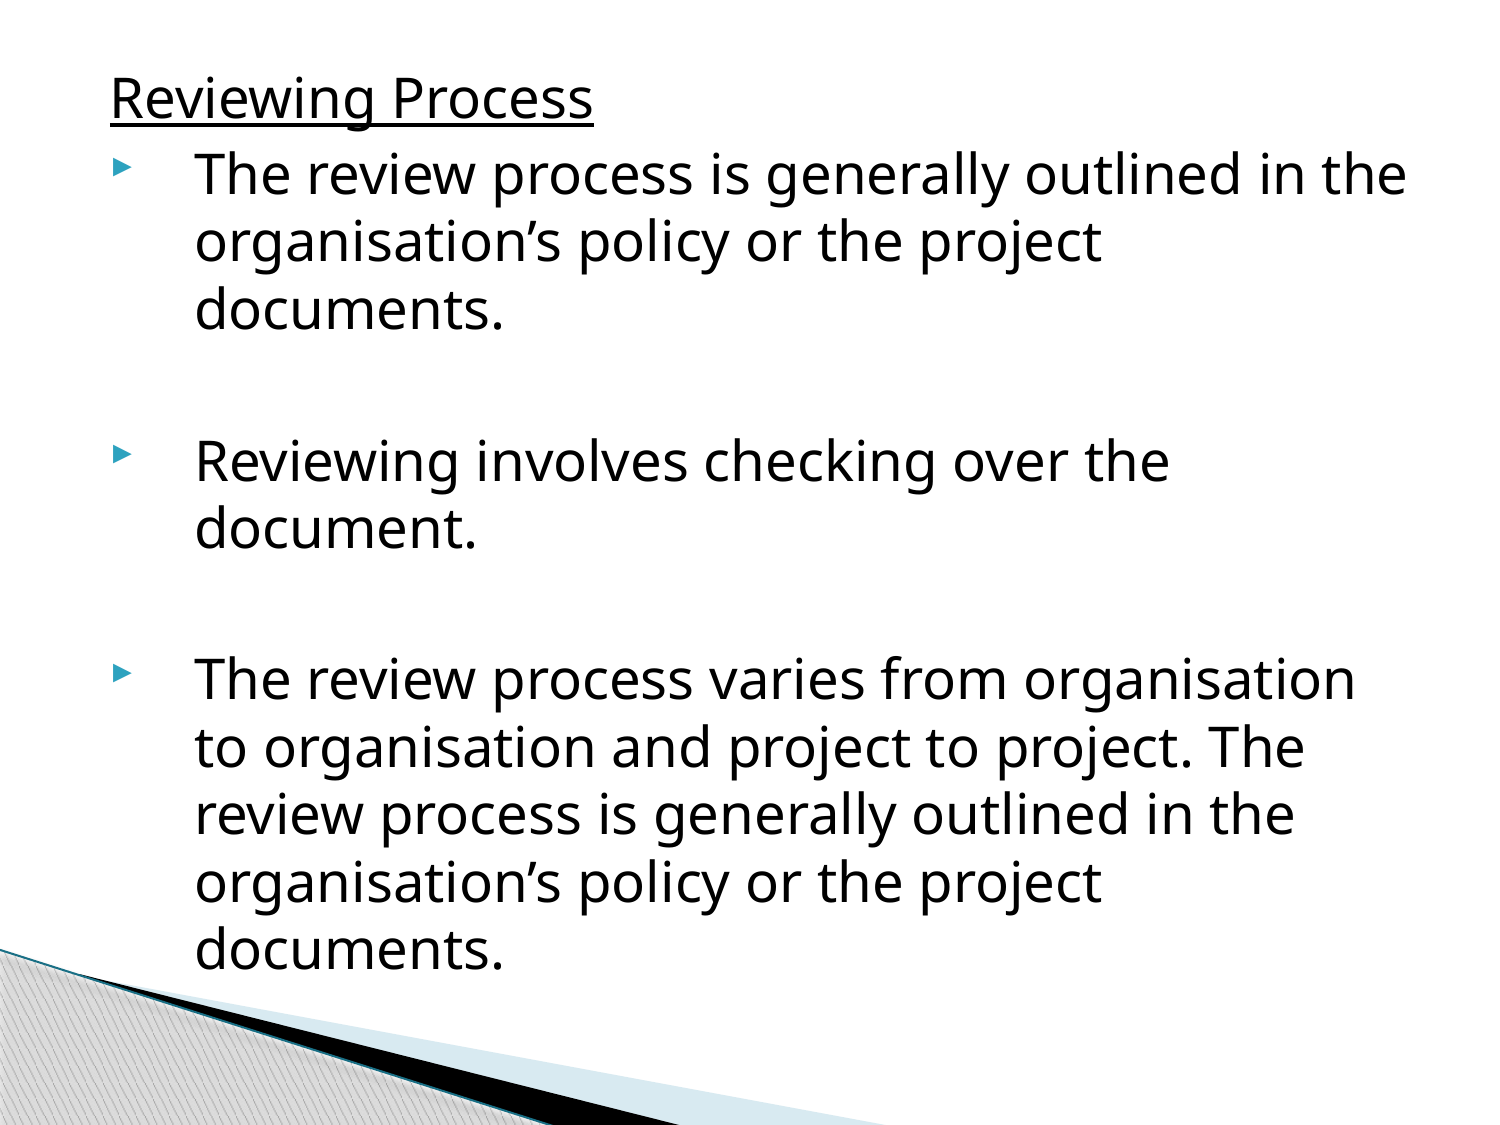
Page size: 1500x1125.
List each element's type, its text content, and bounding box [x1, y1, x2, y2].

list Reviewing Process The review process is generally outlined in the organisation’s policy or the project documents. Reviewing involves checking over the document. The review process varies from organisation to organisation and project to project. The review process is generally outlined in the organisation’s policy or the project documents. [76, 54, 1428, 798]
